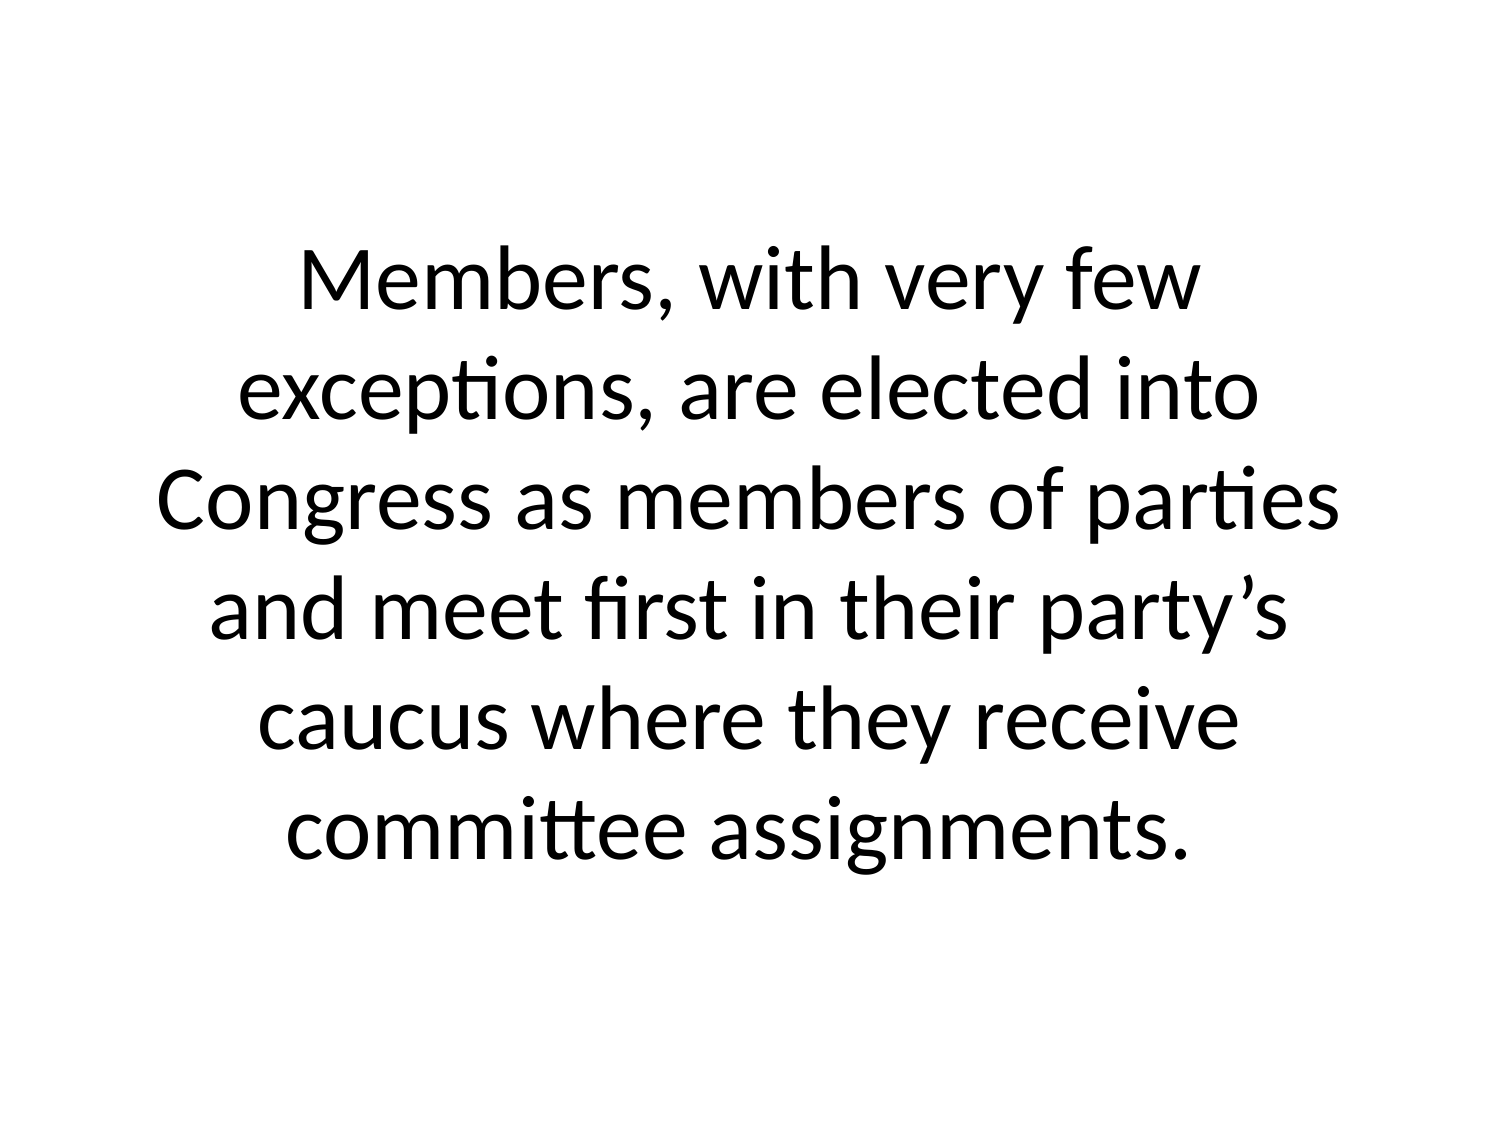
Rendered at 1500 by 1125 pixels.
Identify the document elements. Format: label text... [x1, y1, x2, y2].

title Members, with very few exceptions, are elected into Congress as members of parties and meet first in their party’s caucus where they receive committee assignments. [74, 44, 1426, 1051]
